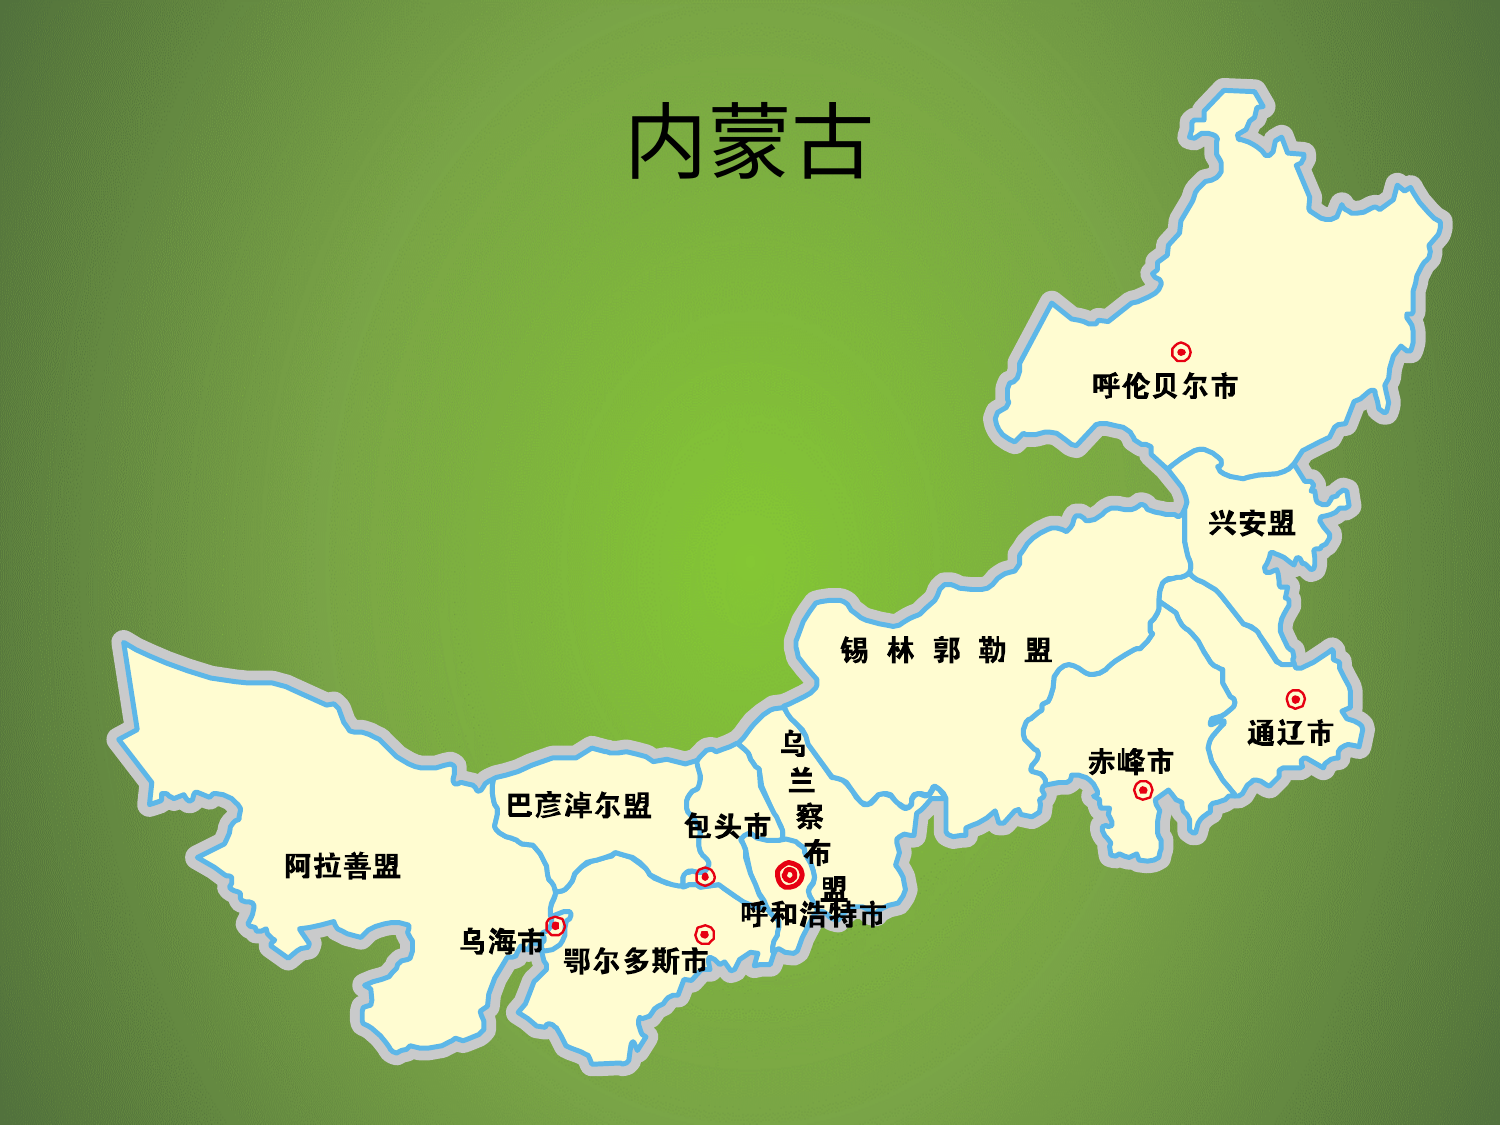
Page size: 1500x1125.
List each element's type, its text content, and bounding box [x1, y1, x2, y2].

text_box [0, 0, 1500, 1125]
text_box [99, 77, 1453, 1080]
title 内蒙古 [75, 45, 1425, 233]
